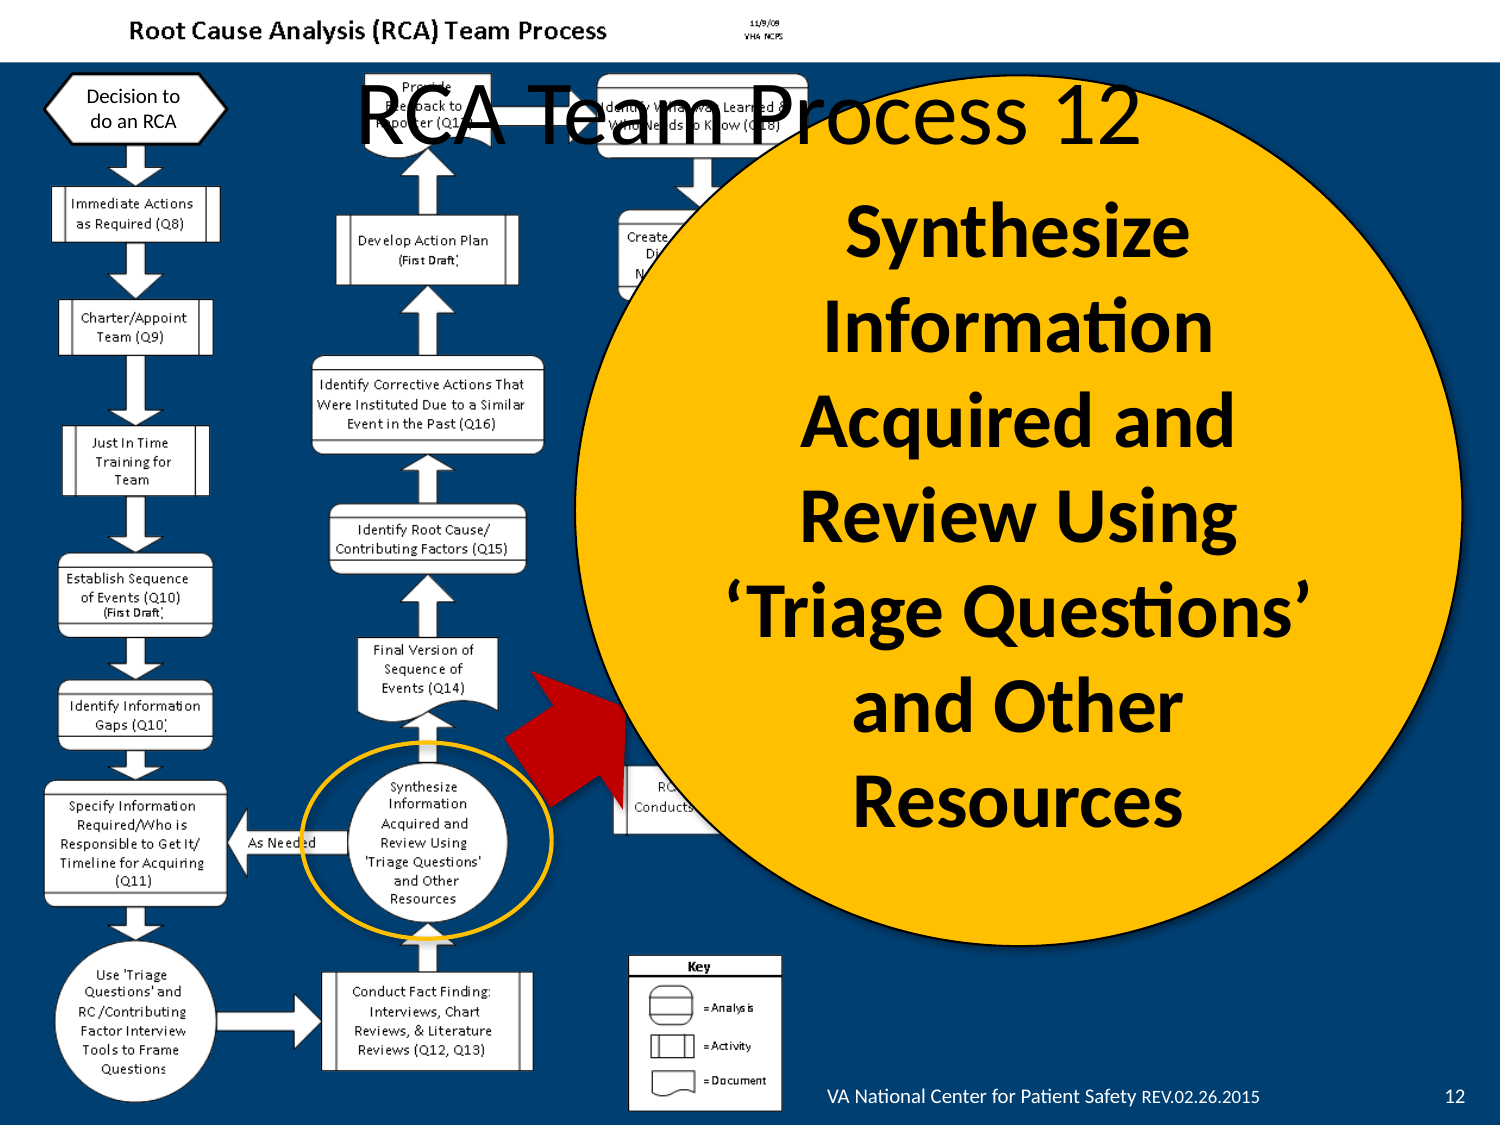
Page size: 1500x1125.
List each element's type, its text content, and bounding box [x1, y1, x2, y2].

text_box [502, 668, 628, 812]
text_box Synthesize Information Acquired and Review Using ‘Triage Questions’ and Other Resources [572, 233, 1465, 949]
title RCA Team Process 12 [75, 45, 1425, 233]
text_box [299, 740, 554, 941]
picture [39, 0, 816, 1125]
